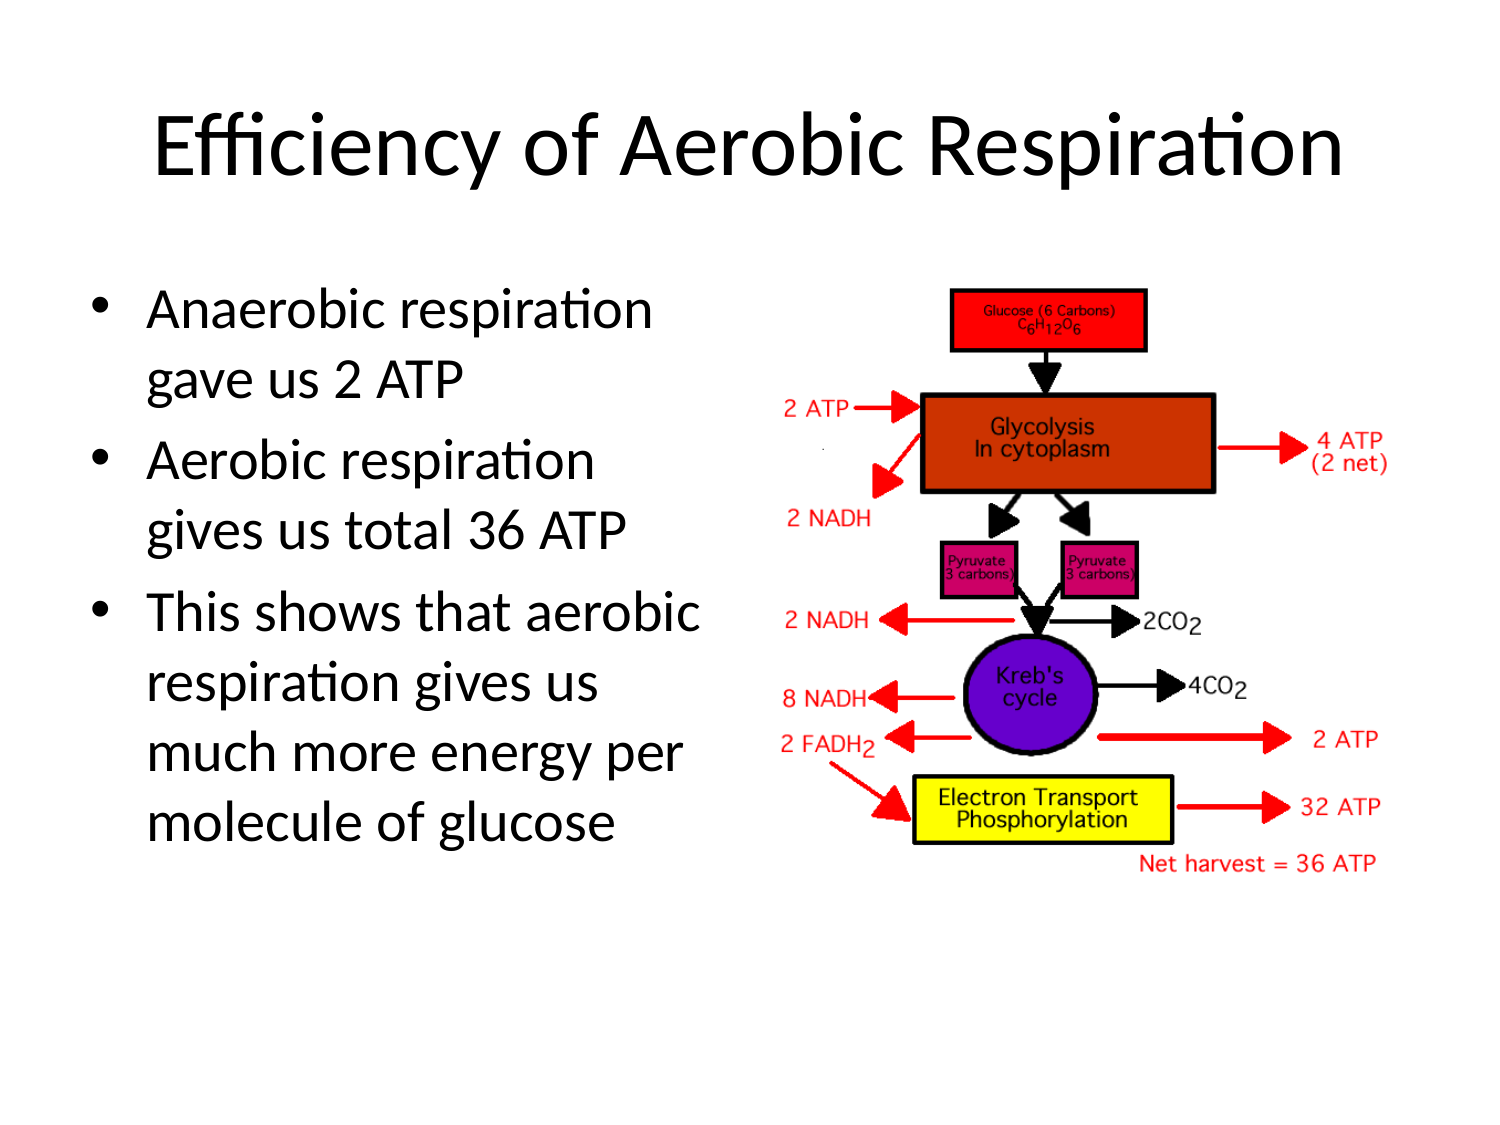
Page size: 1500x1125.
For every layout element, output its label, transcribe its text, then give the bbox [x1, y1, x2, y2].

title Efficiency of Aerobic Respiration [75, 45, 1425, 233]
list Anaerobic respiration gave us 2 ATP Aerobic respiration gives us total 36 ATP This shows that aerobic respiration gives us much more energy per molecule of glucose [75, 262, 738, 1005]
picture [774, 274, 1482, 938]
